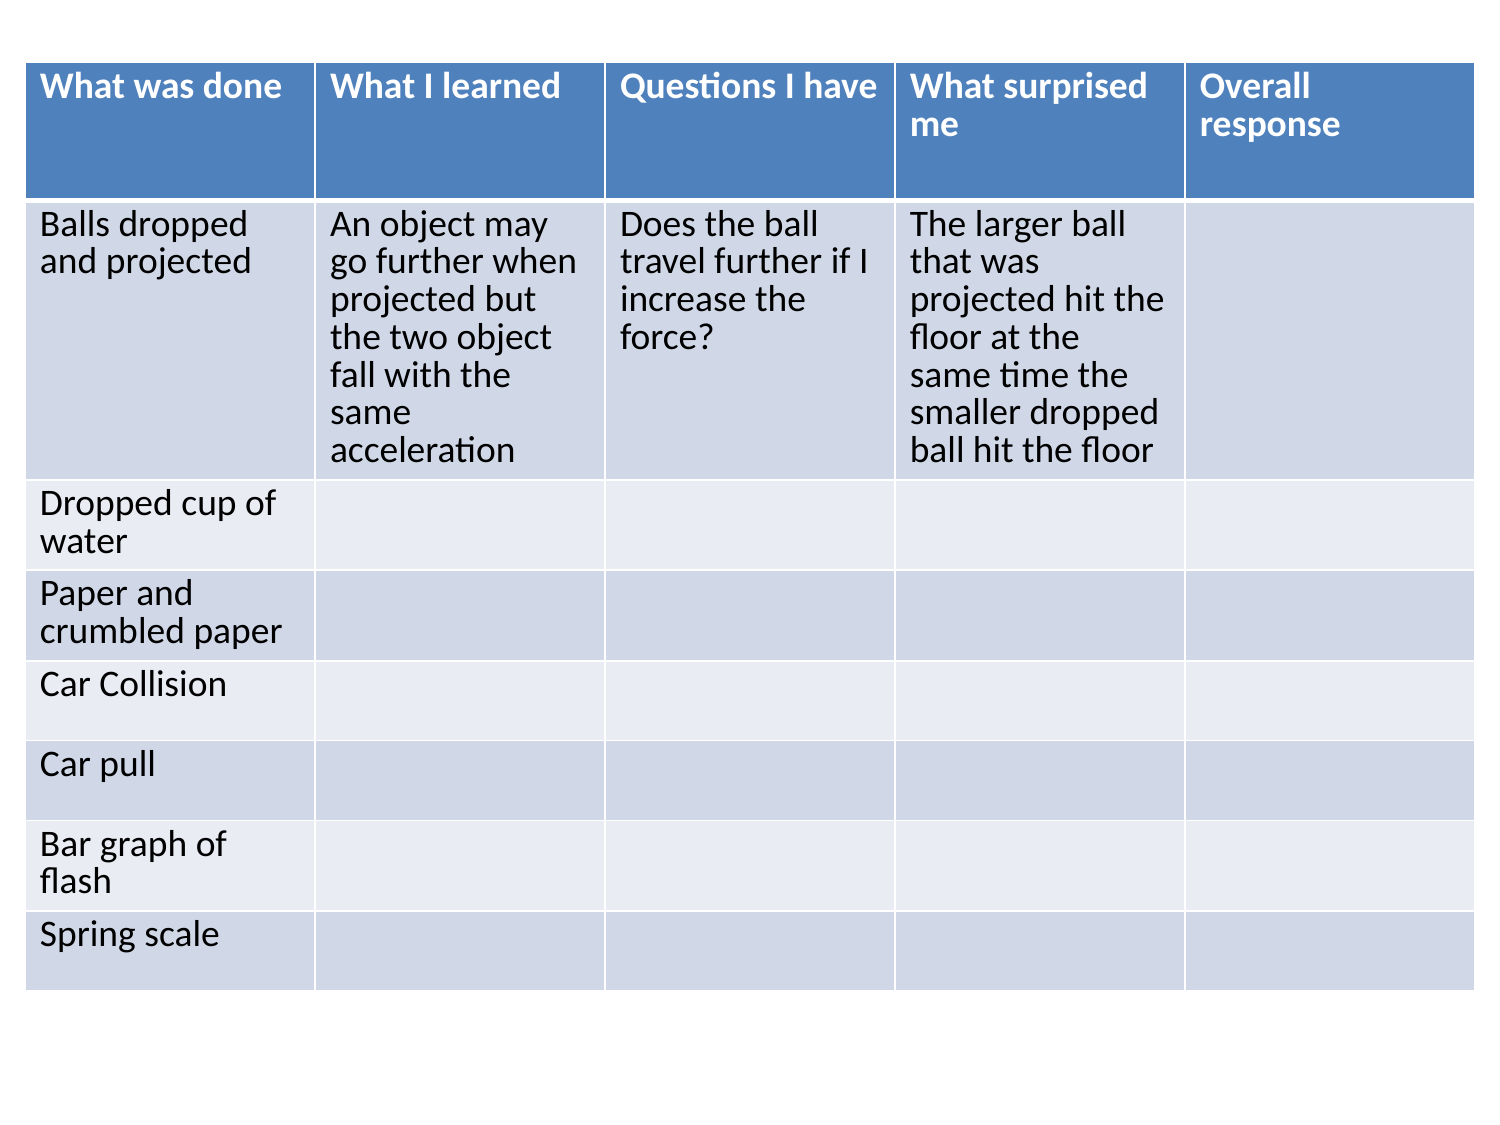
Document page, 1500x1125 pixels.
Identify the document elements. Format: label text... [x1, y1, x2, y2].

table_cell [1186, 912, 1474, 990]
table_cell Car Collision [26, 662, 314, 740]
table_cell [1186, 571, 1474, 660]
table_cell [606, 571, 894, 660]
table_header What I learned [316, 63, 604, 198]
table_cell [896, 571, 1184, 660]
table_cell The larger ball that was projected hit the floor at the same time the smaller dropped ball hit the floor [896, 203, 1184, 479]
table_cell [1186, 203, 1474, 479]
table_cell [1186, 821, 1474, 910]
table_cell [606, 662, 894, 740]
table_header Overall response [1186, 63, 1474, 198]
table_cell Paper and crumbled paper [26, 571, 314, 660]
table_cell [606, 741, 894, 820]
table_cell [316, 821, 604, 910]
table_cell [1186, 741, 1474, 820]
table_cell [896, 662, 1184, 740]
table_header What was done [26, 63, 314, 198]
table_cell [316, 481, 604, 569]
table_cell Dropped cup of water [26, 481, 314, 569]
table_cell [1186, 481, 1474, 569]
table_cell [316, 662, 604, 740]
table_cell [896, 481, 1184, 569]
table_cell Balls dropped and projected [26, 203, 314, 479]
table_cell Does the ball travel further if I increase the force? [606, 203, 894, 479]
table_cell [896, 741, 1184, 820]
table_cell [896, 821, 1184, 910]
table_cell [316, 741, 604, 820]
table_header What surprised me [896, 63, 1184, 198]
table_cell [1186, 662, 1474, 740]
table_header Questions I have [606, 63, 894, 198]
table_cell [606, 912, 894, 990]
table_cell [606, 481, 894, 569]
table_cell Spring scale [26, 912, 314, 990]
table_cell [316, 571, 604, 660]
table_cell An object may go further when projected but the two object fall with the same acceleration [316, 203, 604, 479]
table_cell [316, 912, 604, 990]
table_cell [606, 821, 894, 910]
table_cell Car pull [26, 741, 314, 820]
table_cell Bar graph of flash [26, 821, 314, 910]
table_cell [896, 912, 1184, 990]
